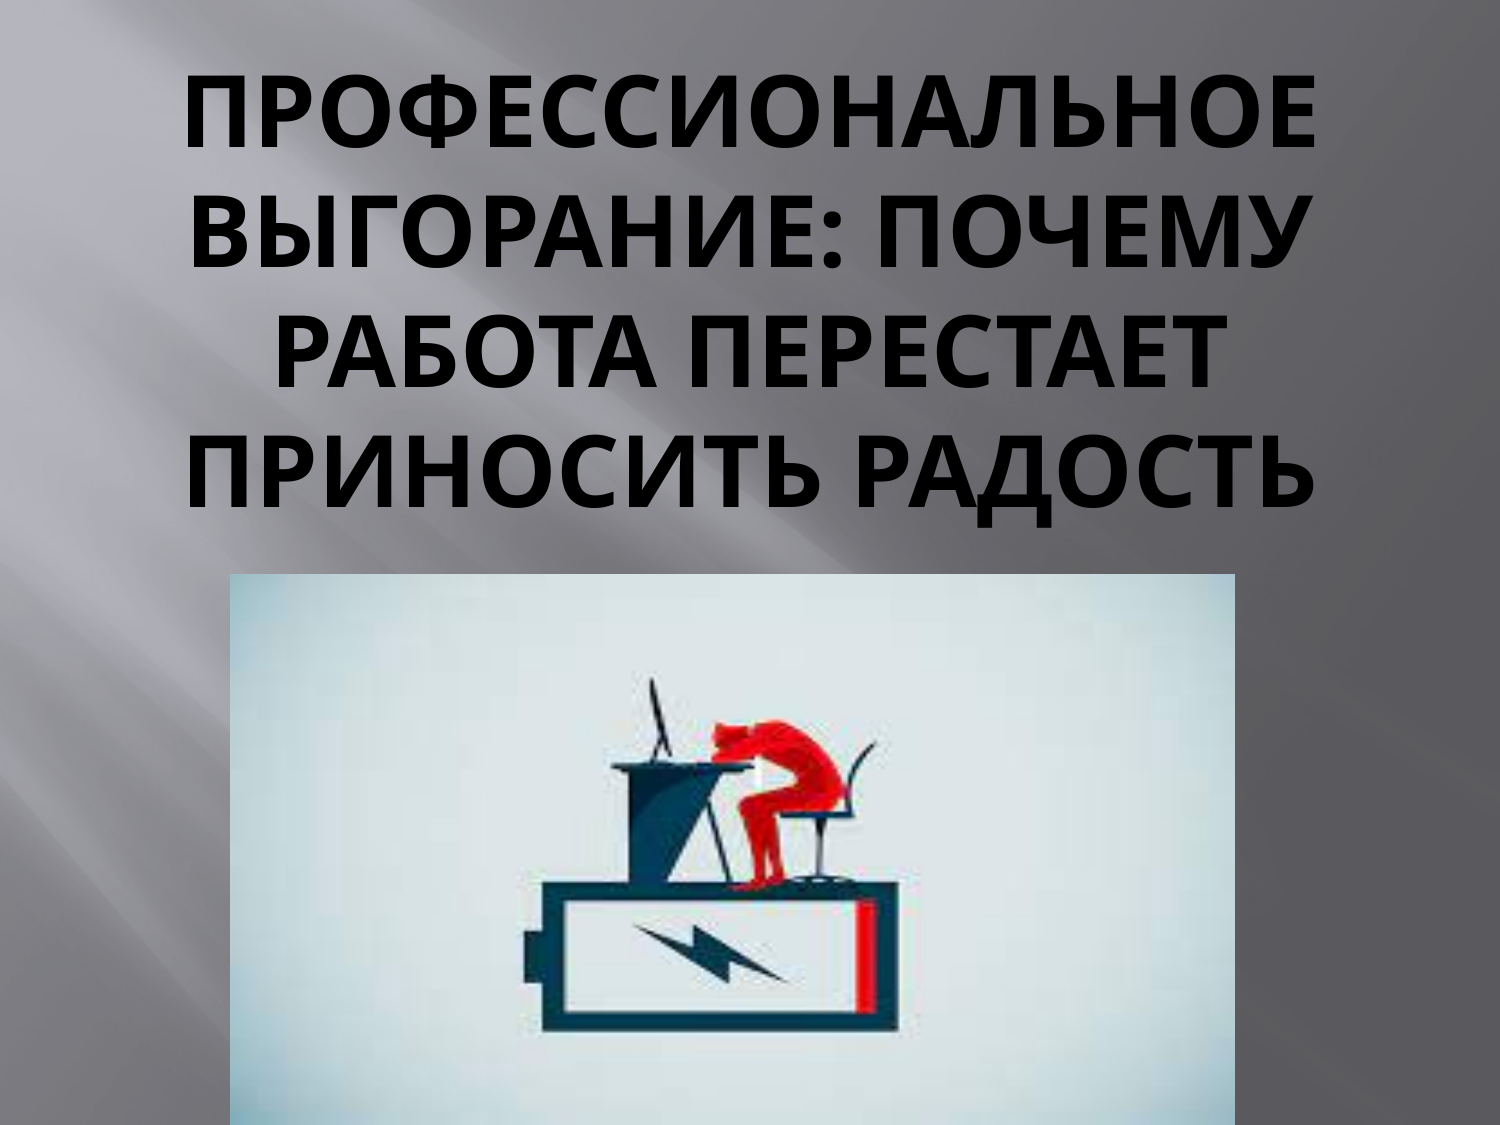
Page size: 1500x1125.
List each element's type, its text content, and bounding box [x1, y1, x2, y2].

picture [229, 574, 1235, 1125]
title Профессиональное выгорание: почему работа перестает приносить радость [112, 42, 1388, 528]
